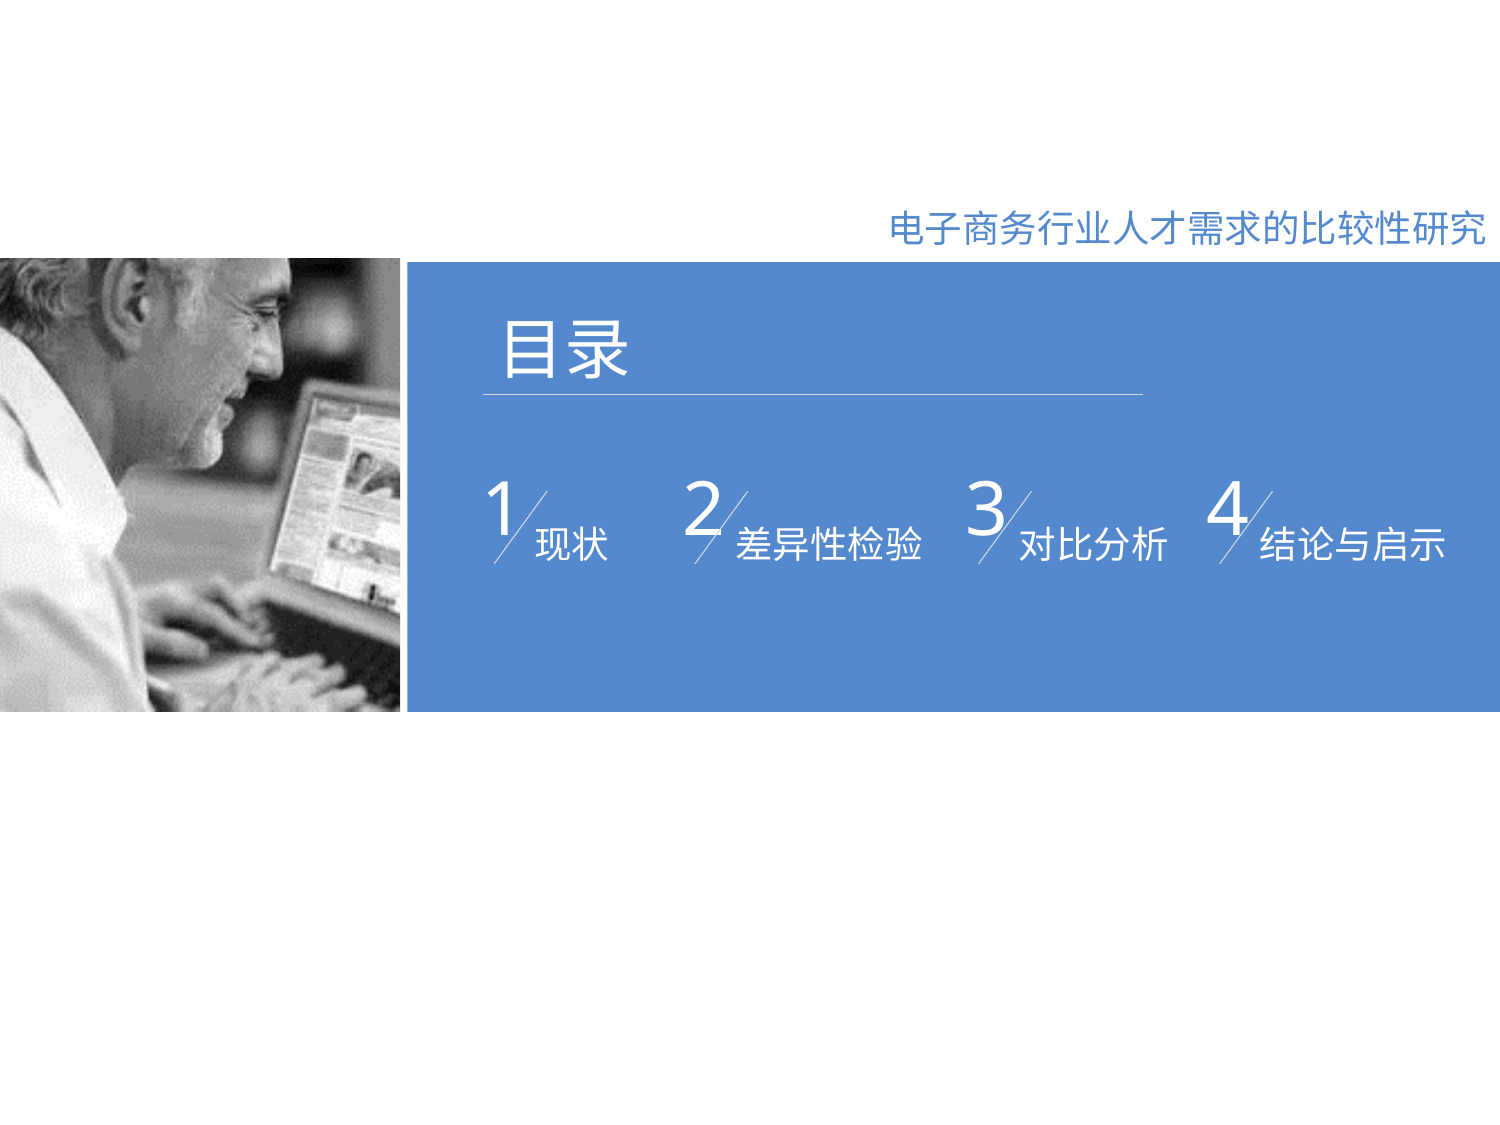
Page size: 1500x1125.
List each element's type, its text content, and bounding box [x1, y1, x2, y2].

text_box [950, 453, 1191, 575]
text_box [1191, 453, 1476, 575]
text_box [407, 262, 1500, 712]
text_box 目录 [483, 299, 755, 394]
picture [0, 258, 401, 712]
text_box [466, 453, 667, 575]
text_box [667, 453, 950, 575]
text_box 电子商务行业人才需求的比较性研究 [1, 198, 1500, 258]
